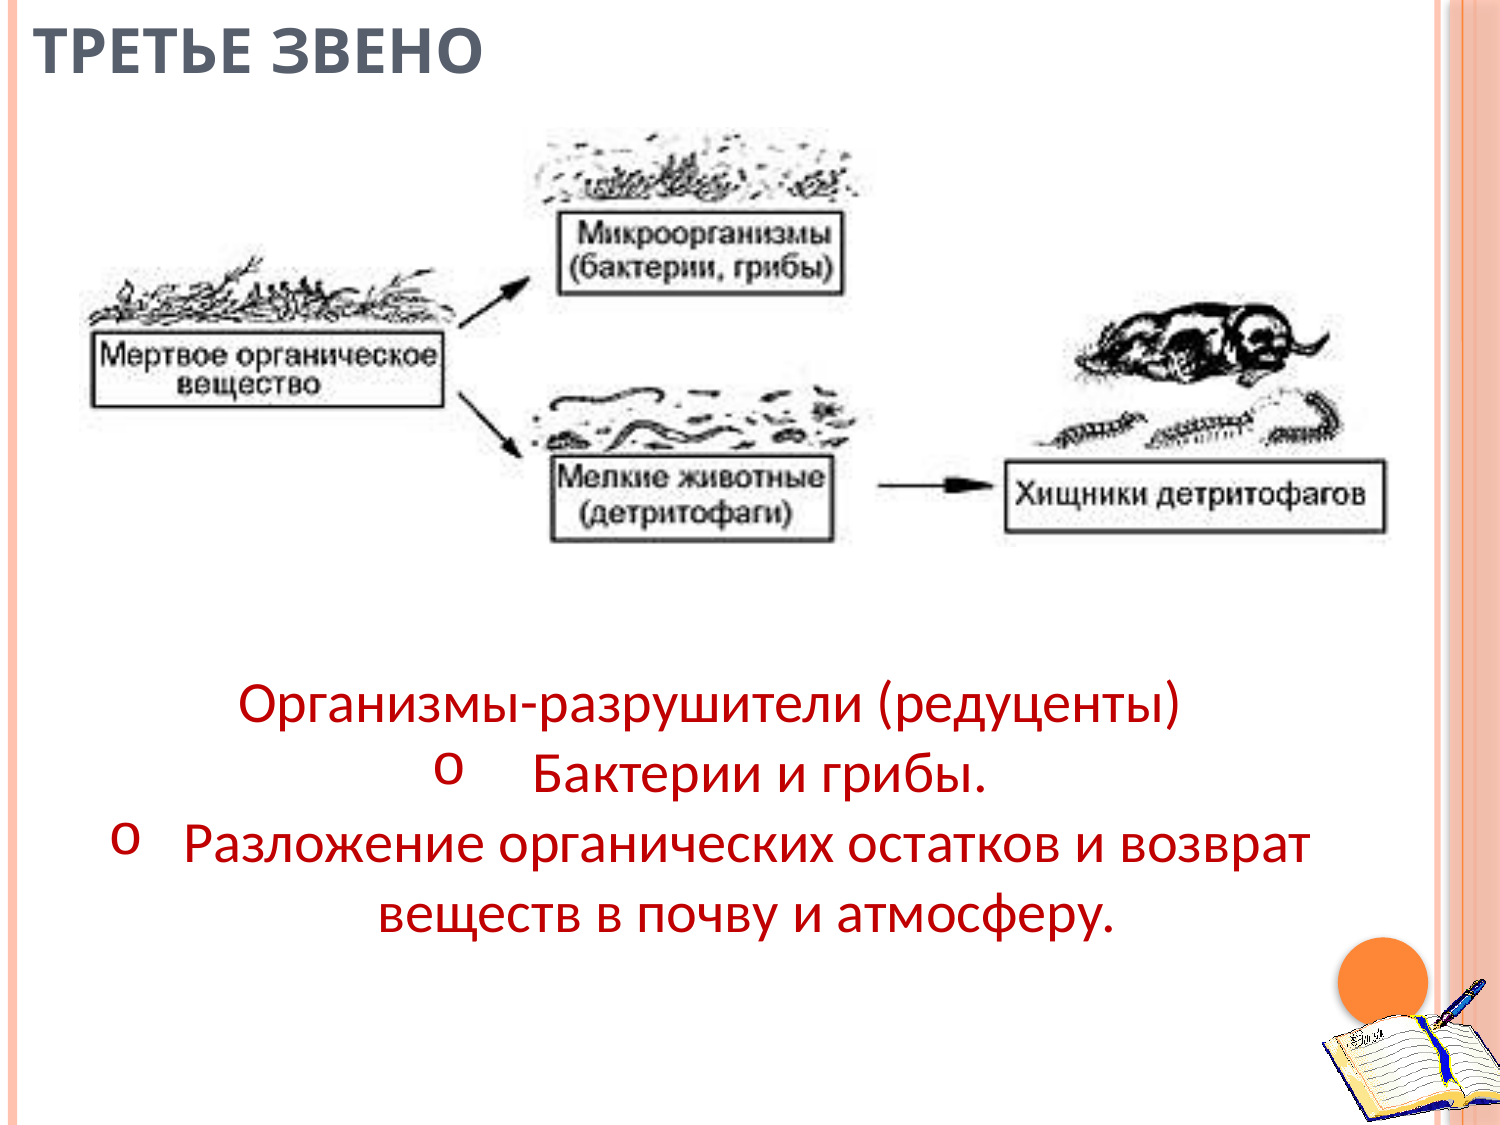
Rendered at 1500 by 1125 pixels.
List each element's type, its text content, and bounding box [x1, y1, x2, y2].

title Третье звено [17, 0, 1243, 94]
text_box Организмы-разрушители (редуценты) Бактерии и грибы. Разложение органических остатков и возврат веществ в почву и атмосферу. [79, 656, 1341, 952]
picture [78, 127, 1398, 548]
picture [1318, 970, 1500, 1125]
